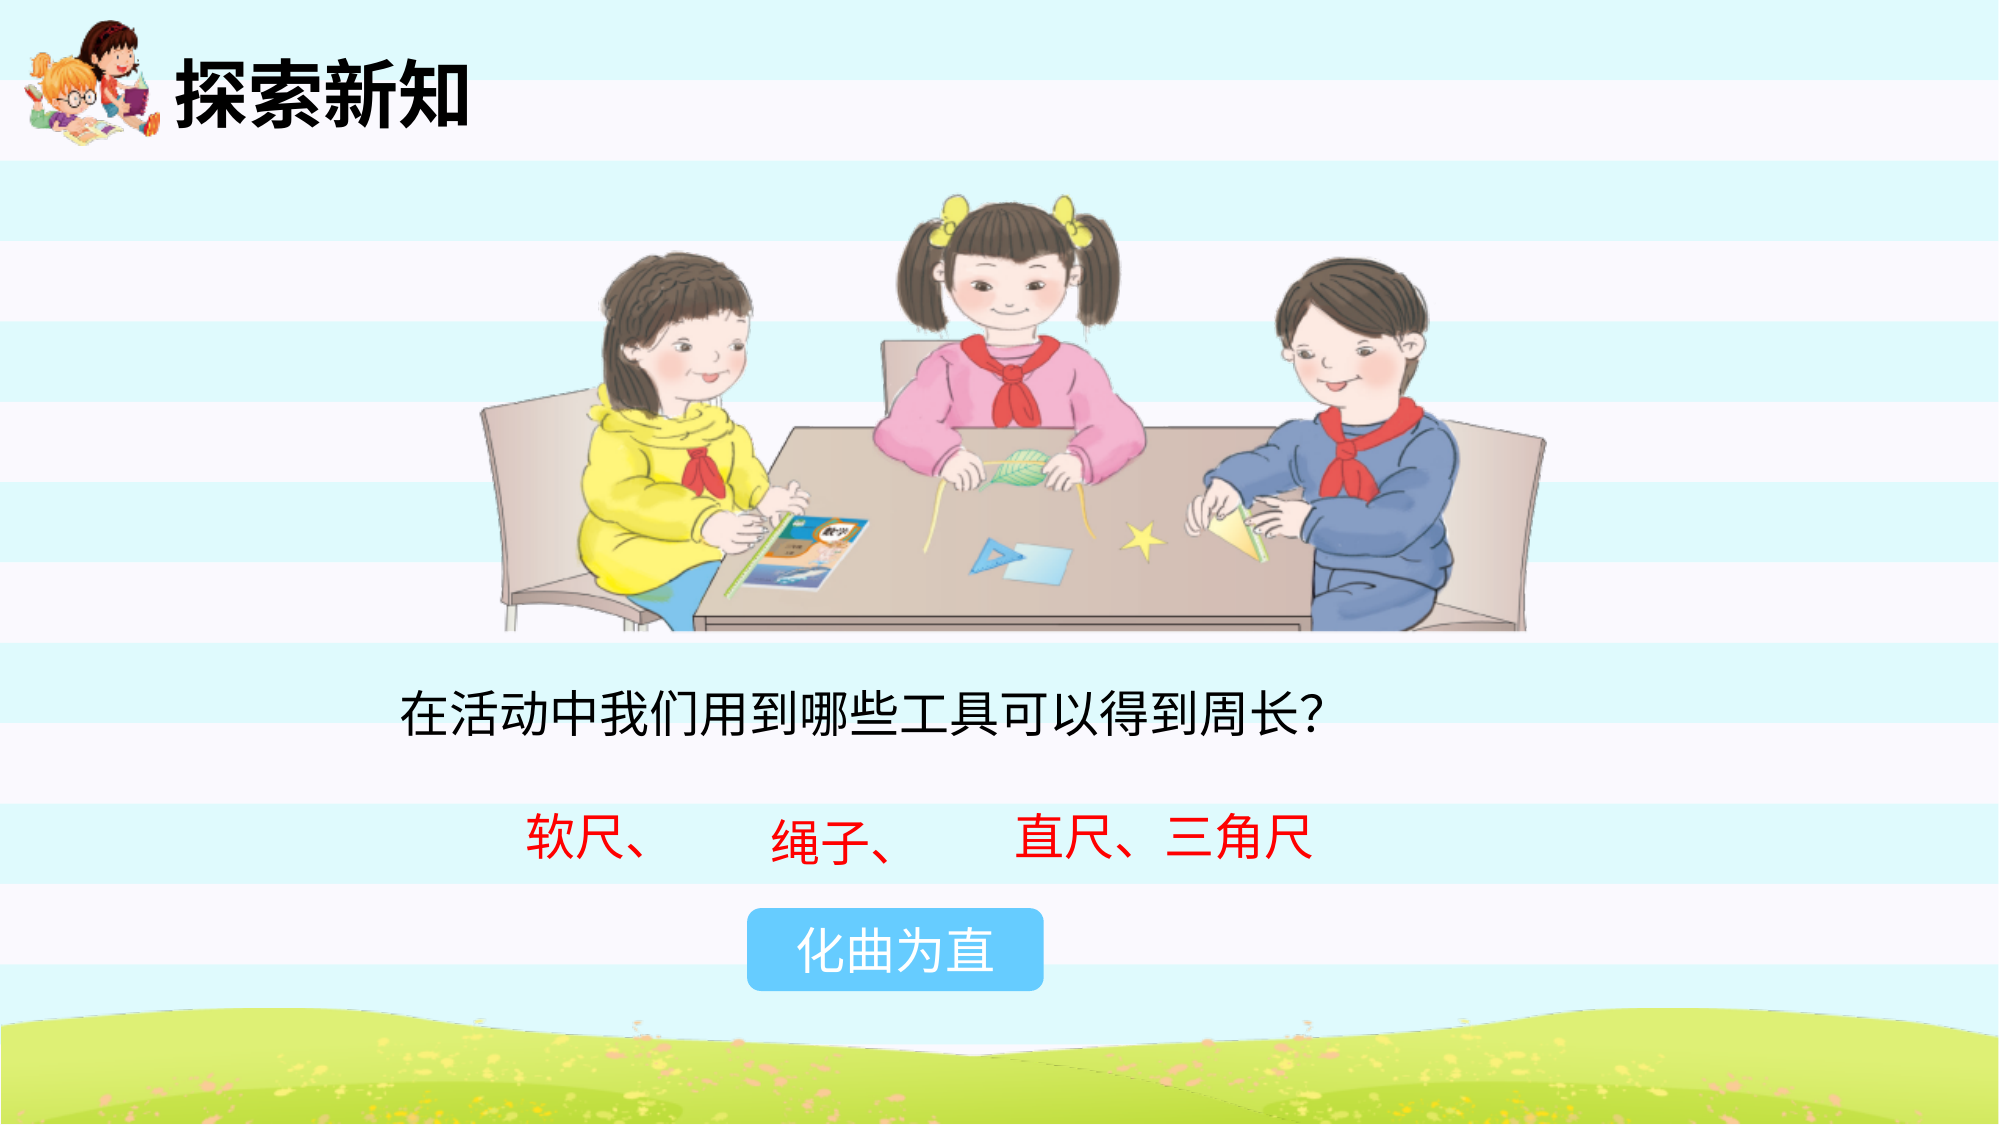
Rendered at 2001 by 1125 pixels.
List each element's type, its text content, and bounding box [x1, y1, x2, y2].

text_box 探索新知 [159, 39, 618, 145]
picture [1, 1008, 1999, 1124]
text_box 绳子、 [755, 792, 967, 880]
text_box 软尺、 [510, 785, 723, 873]
text_box 直尺、三角尺 [999, 785, 1494, 873]
text_box 在活动中我们用到哪些工具可以得到周长？ [384, 662, 1639, 750]
picture [24, 20, 160, 146]
text_box 化曲为直 [747, 908, 1044, 992]
picture [466, 190, 1558, 652]
